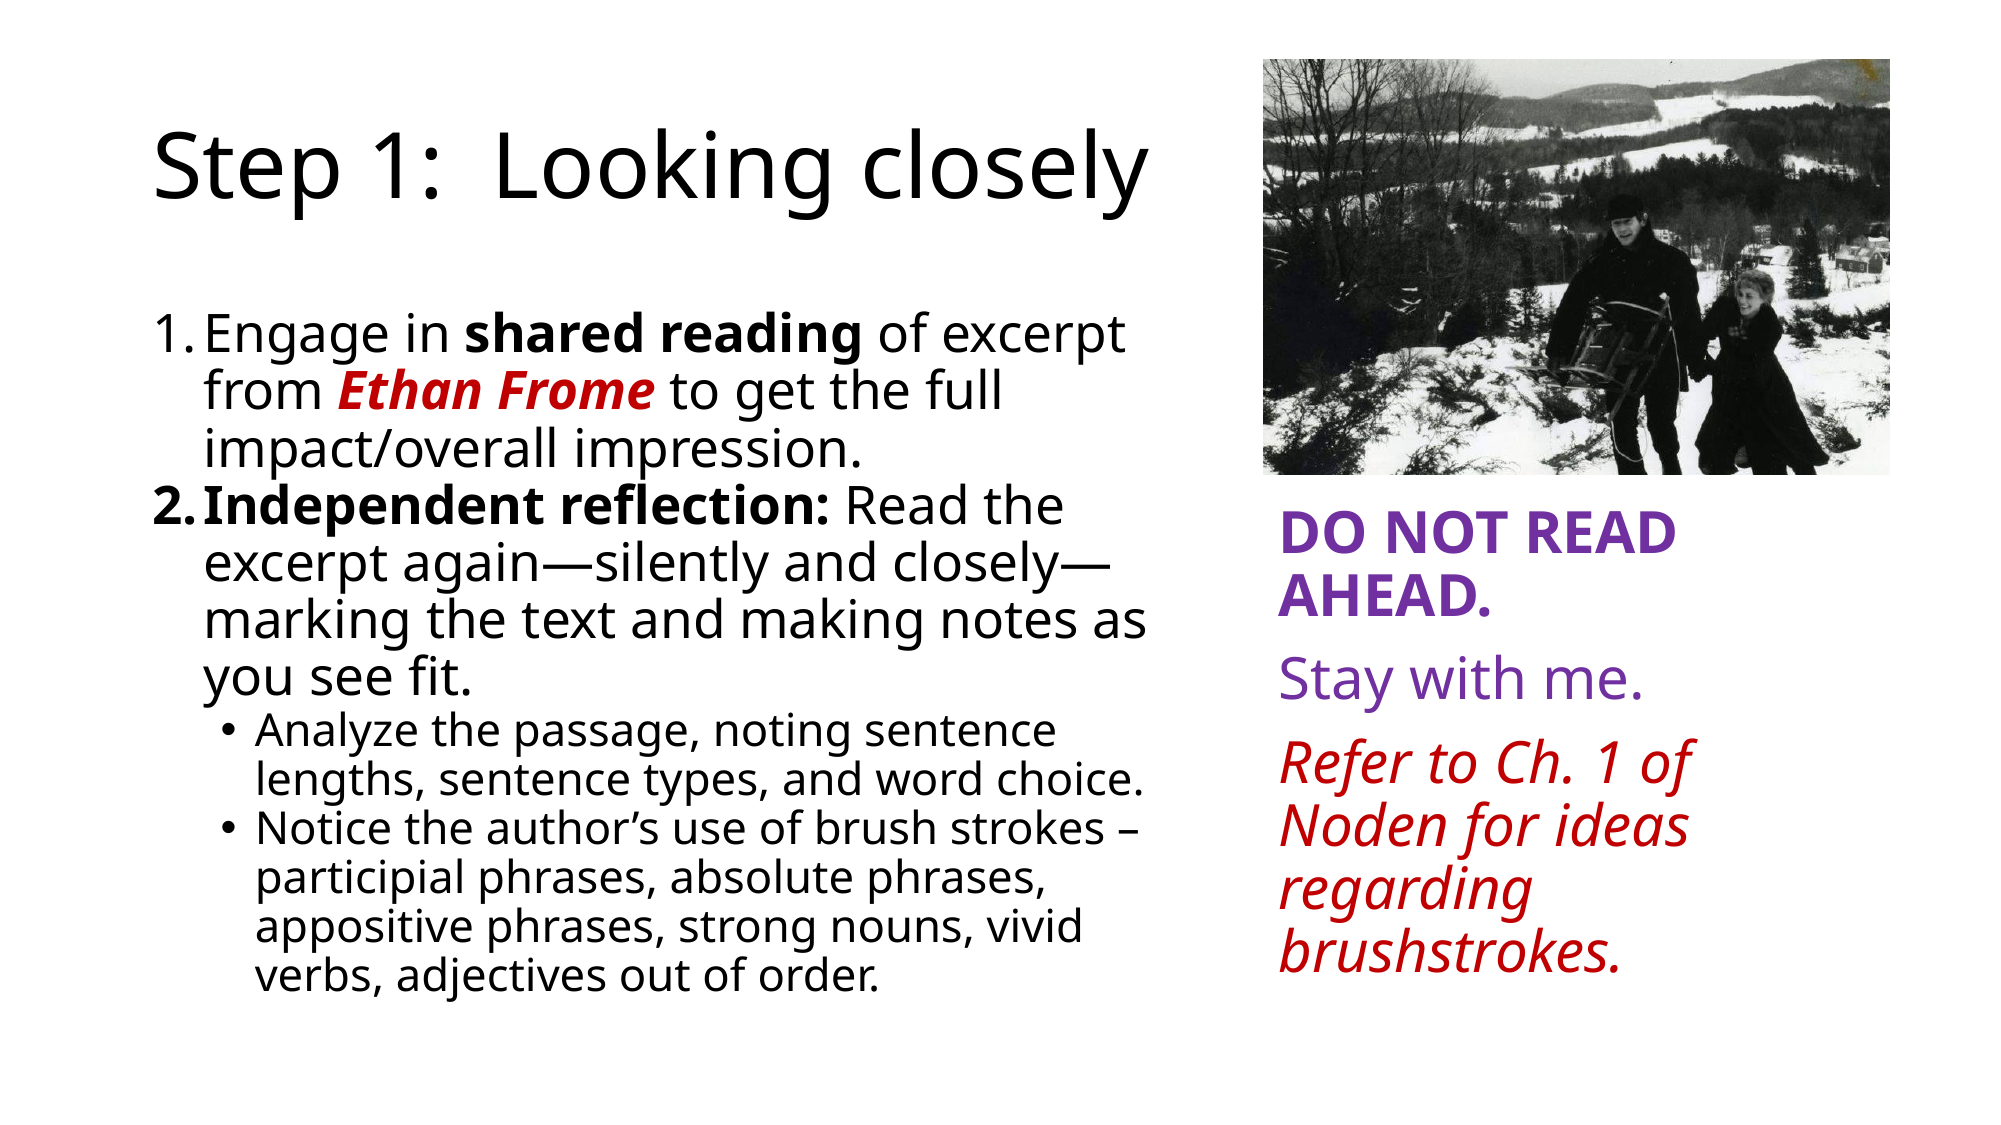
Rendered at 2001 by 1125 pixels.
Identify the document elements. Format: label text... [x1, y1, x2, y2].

title Step 1: Looking closely [137, 59, 1263, 278]
picture [1263, 59, 1890, 475]
list Engage in shared reading of excerpt from Ethan Frome to get the full impact/overall impression. Independent reflection: Read the excerpt again—silently and closely—marking the text and making notes as you see fit. Analyze the passage, noting sentence lengths, sentence types, and word choice. Notice the author’s use of brush strokes – participial phrases, absolute phrases, appositive phrases, strong nouns, vivid verbs, adjectives out of order. [137, 299, 1226, 1014]
text_box DO NOT READ AHEAD. Stay with me. Refer to Ch. 1 of Noden for ideas regarding brushstrokes. [1263, 495, 1879, 1069]
